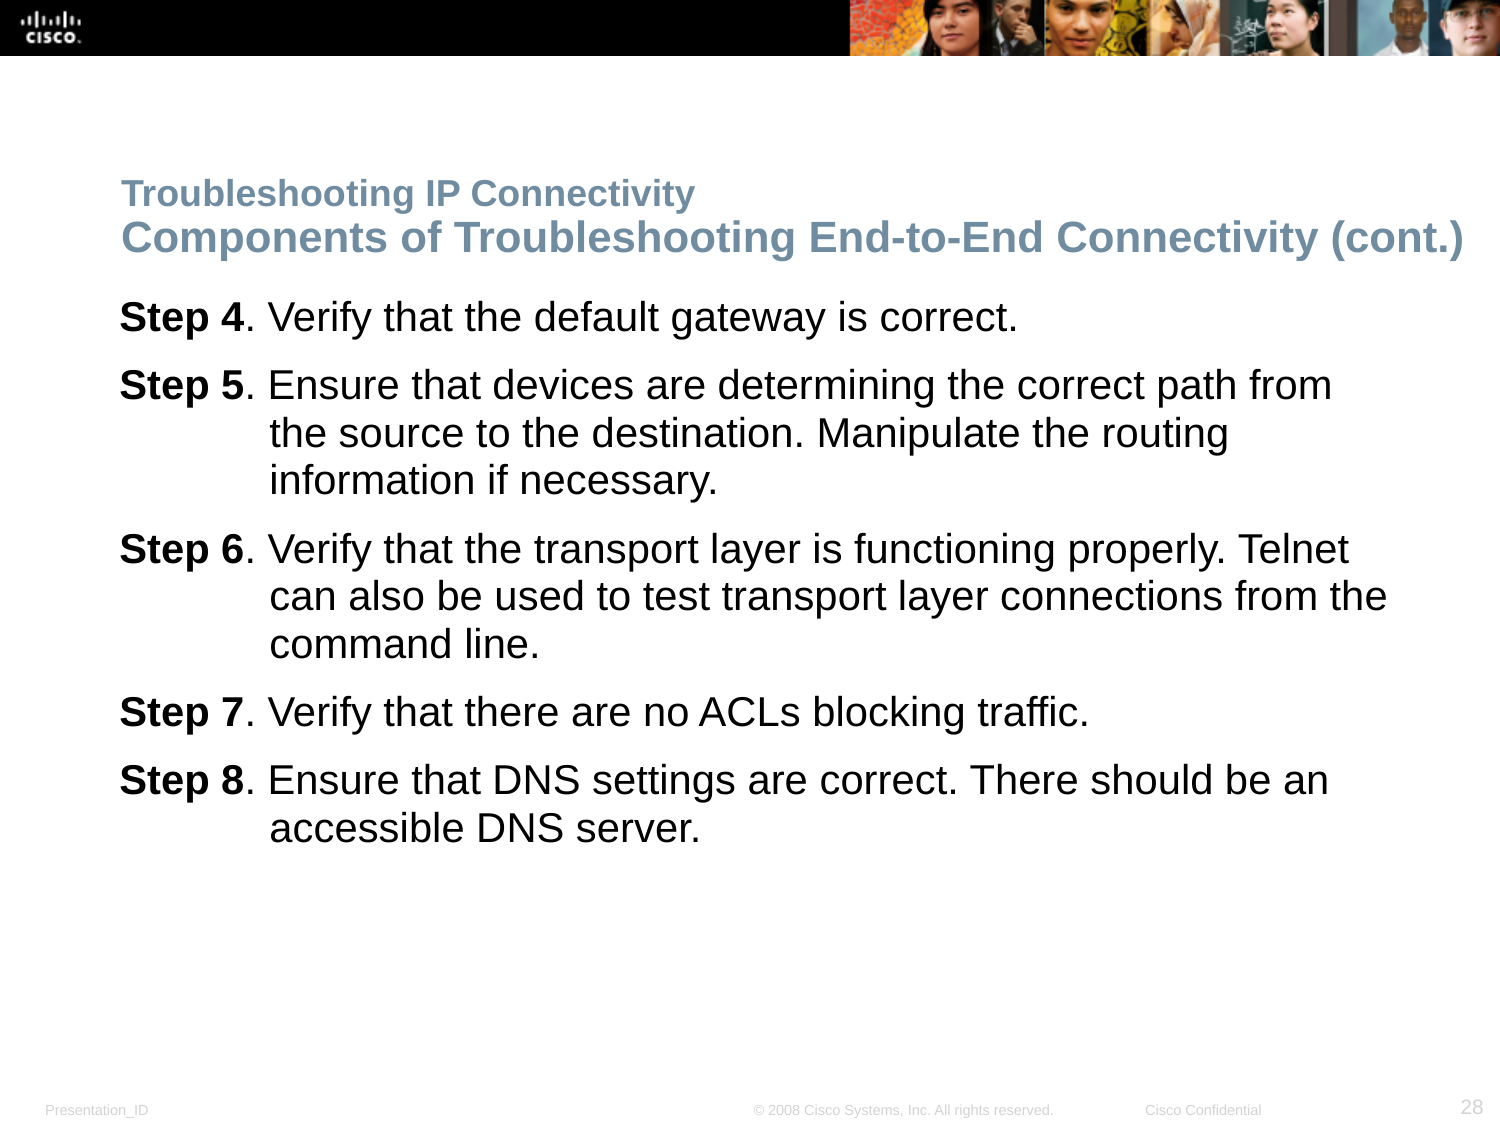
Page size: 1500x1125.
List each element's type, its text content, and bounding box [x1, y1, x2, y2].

title Troubleshooting IP Connectivity Components of Troubleshooting End-to-End Connectivity (cont.) [107, 130, 1484, 269]
list Step 4. Verify that the default gateway is correct. Step 5. Ensure that devices are determining the correct path from the source to the destination. Manipulate the routing information if necessary. Step 6. Verify that the transport layer is functioning properly. Telnet can also be used to test transport layer connections from the command line. Step 7. Verify that there are no ACLs blocking traffic. Step 8. Ensure that DNS settings are correct. There should be an accessible DNS server. [105, 286, 1409, 874]
picture [0, 0, 1500, 56]
